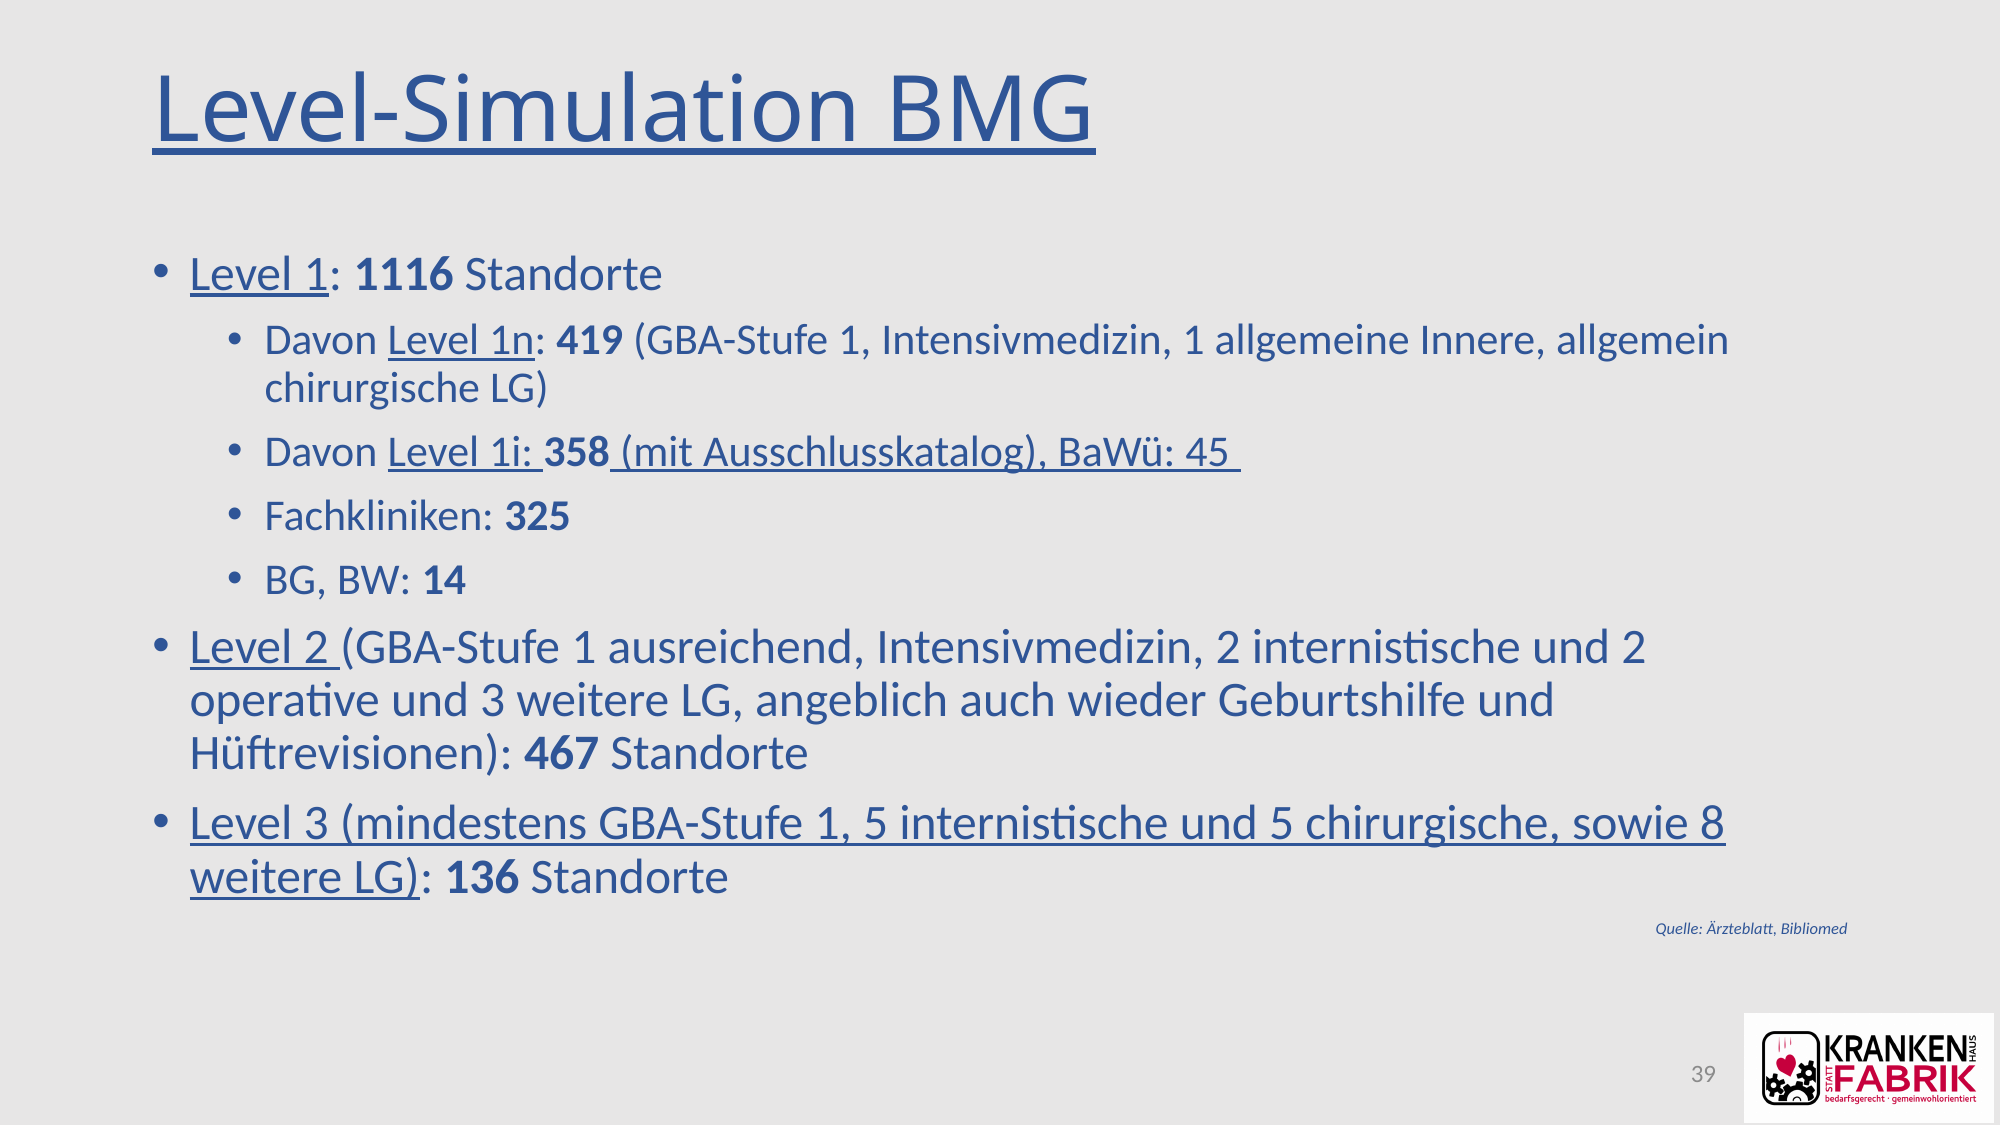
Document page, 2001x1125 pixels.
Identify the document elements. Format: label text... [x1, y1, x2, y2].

slide_number 39 [1281, 1042, 1731, 1103]
picture [1744, 1013, 1994, 1123]
title Level-Simulation BMG [137, 3, 1863, 221]
list Level 1: 1116 Standorte Davon Level 1n: 419 (GBA-Stufe 1, Intensivmedizin, 1 allgemeine Innere, allgemein chirurgische LG) Davon Level 1i: 358 (mit Ausschlusskatalog), BaWü: 45 Fachkliniken: 325 BG, BW: 14 Level 2 (GBA-Stufe 1 ausreichend, Intensivmedizin, 2 internistische und 2 operative und 3 weitere LG, angeblich auch wieder Geburtshilfe und Hüftrevisionen): 467 Standorte Level 3 (mindestens GBA-Stufe 1, 5 internistische und 5 chirurgische, sowie 8 weitere LG): 136 Standorte Quelle: Ärzteblatt, Bibliomed [137, 239, 1863, 954]
